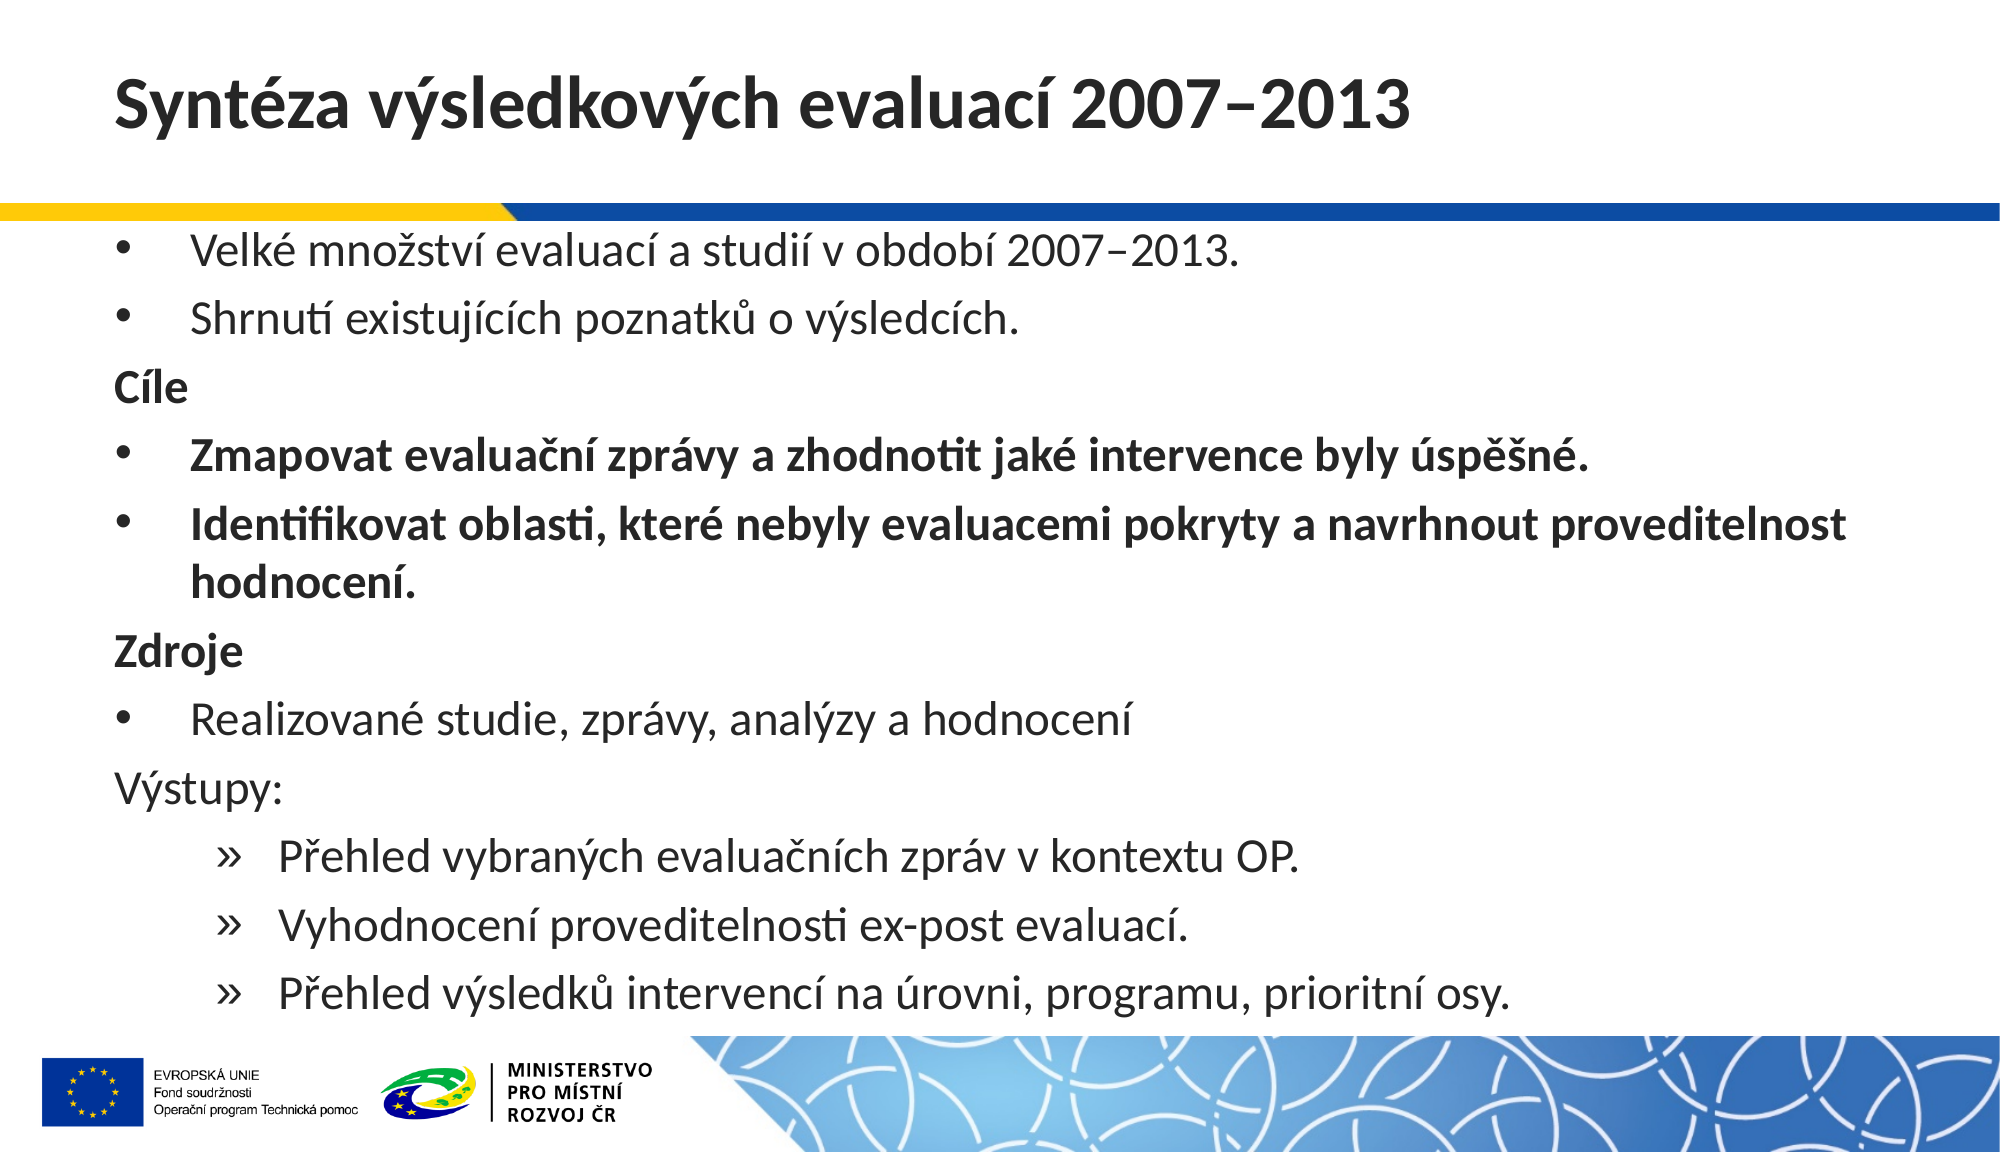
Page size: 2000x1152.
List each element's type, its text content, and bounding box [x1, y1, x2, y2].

title Syntéza výsledkových evaluací 2007–2013 [99, 46, 1900, 198]
picture [19, 1035, 674, 1149]
picture [680, 1036, 2000, 1152]
picture [0, 203, 2000, 221]
list Velké množství evaluací a studií v období 2007–2013. Shrnutí existujících poznatků o výsledcích. Cíle Zmapovat evaluační zprávy a zhodnotit jaké intervence byly úspěšné. Identifikovat oblasti, které nebyly evaluacemi pokryty a navrhnout proveditelnost hodnocení. Zdroje Realizované studie, zprávy, analýzy a hodnocení Výstupy: Přehled vybraných evaluačních zpráv v kontextu OP. Vyhodnocení proveditelnosti ex-post evaluací. Přehled výsledků intervencí na úrovni, programu, prioritní osy. [99, 209, 1900, 1029]
